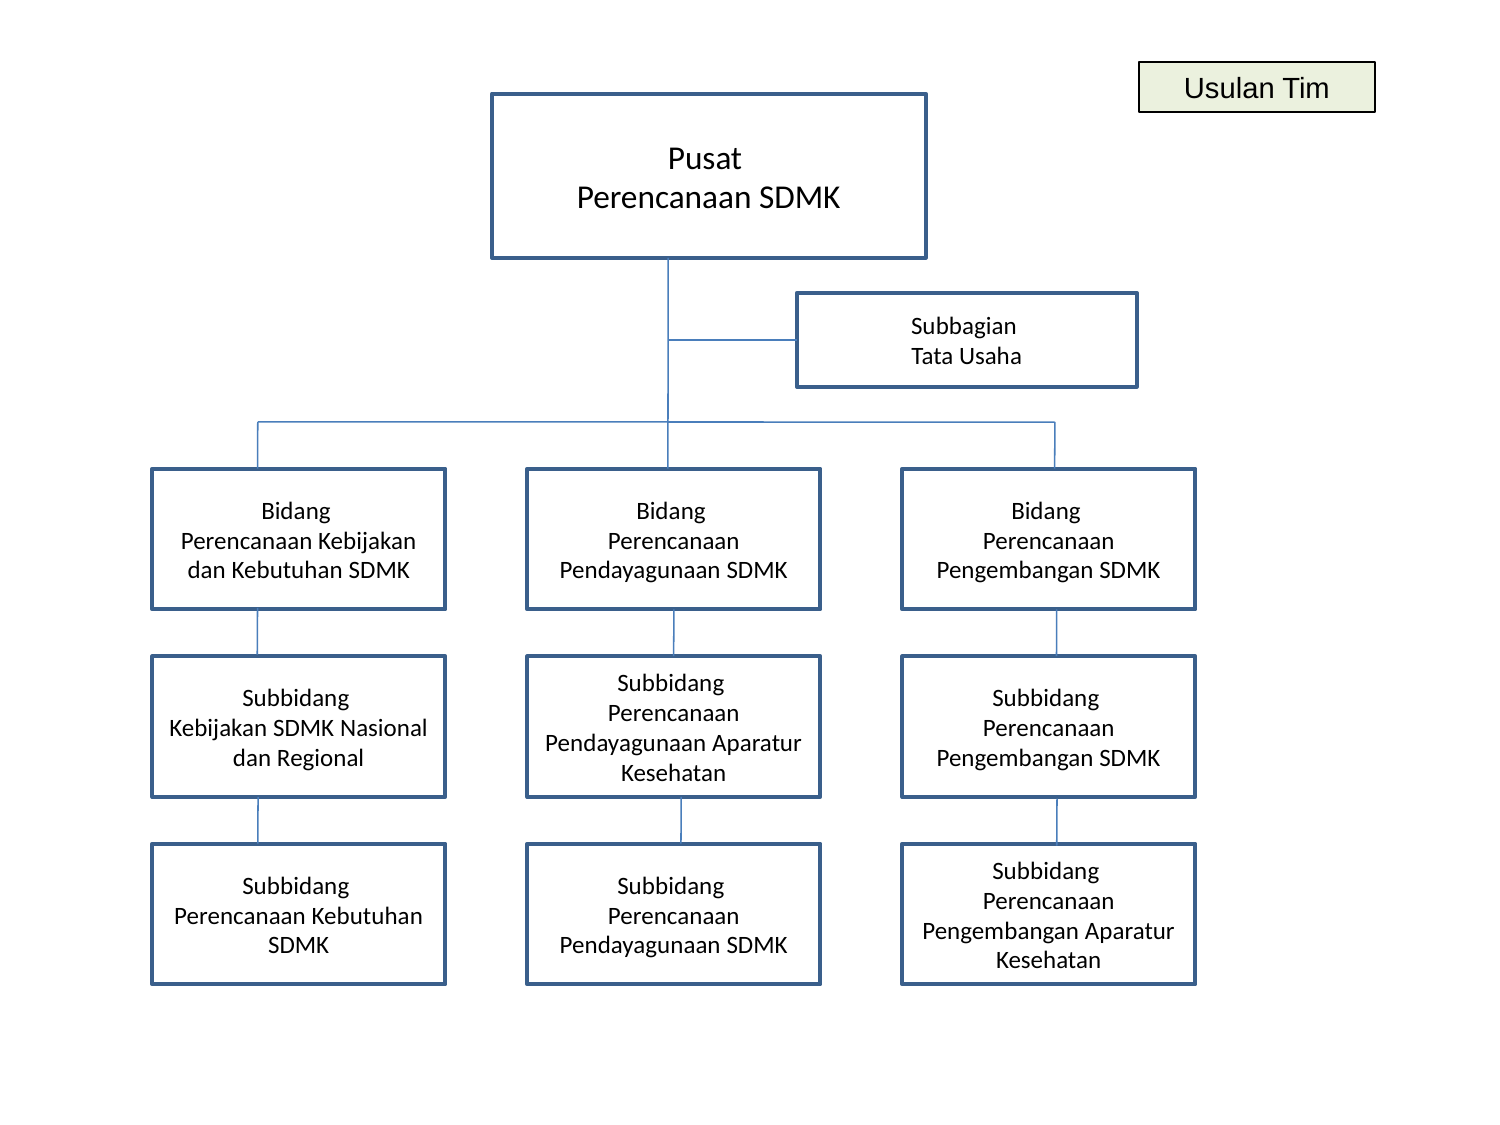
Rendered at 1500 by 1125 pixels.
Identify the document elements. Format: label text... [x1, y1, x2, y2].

text_box Bidang Perencanaan Pendayagunaan SDMK [525, 467, 822, 611]
text_box Bidang Perencanaan Pengembangan SDMK [900, 467, 1197, 611]
text_box Subbagian Tata Usaha [795, 291, 1139, 389]
text_box Subbidang Perencanaan Pengembangan SDMK [900, 654, 1197, 799]
text_box Subbidang Kebijakan SDMK Nasional dan Regional [150, 654, 447, 799]
text_box Subbidang Perencanaan Pendayagunaan SDMK [525, 842, 822, 986]
text_box Subbidang Perencanaan Kebutuhan SDMK [150, 842, 447, 986]
text_box Usulan Tim [1138, 62, 1376, 112]
text_box Subbidang Perencanaan Pendayagunaan Aparatur Kesehatan [525, 654, 822, 799]
text_box Pusat Perencanaan SDMK [490, 92, 928, 260]
text_box Bidang Perencanaan Kebijakan dan Kebutuhan SDMK [150, 467, 447, 611]
text_box Subbidang Perencanaan Pengembangan Aparatur Kesehatan [900, 842, 1197, 986]
